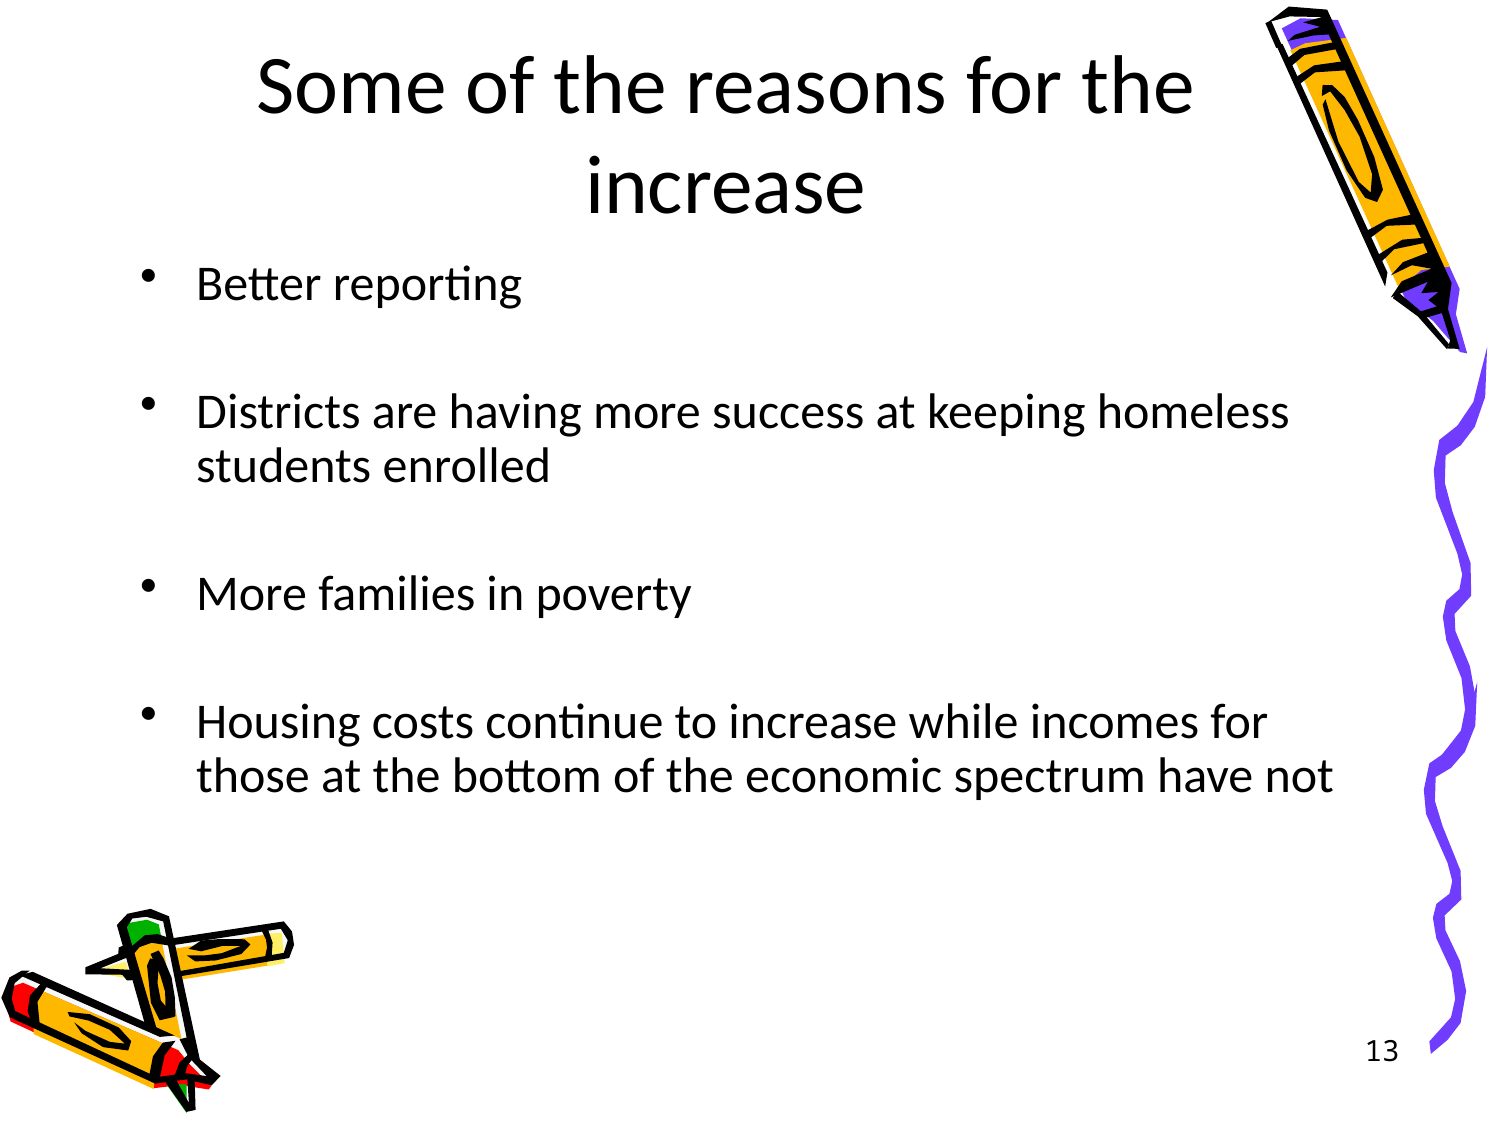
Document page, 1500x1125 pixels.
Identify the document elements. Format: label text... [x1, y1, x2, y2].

title Some of the reasons for the increase [162, 24, 1290, 238]
list Better reporting Districts are having more success at keeping homeless students enrolled More families in poverty Housing costs continue to increase while incomes for those at the bottom of the economic spectrum have not [124, 249, 1388, 901]
slide_number 13 [1101, 1024, 1415, 1101]
